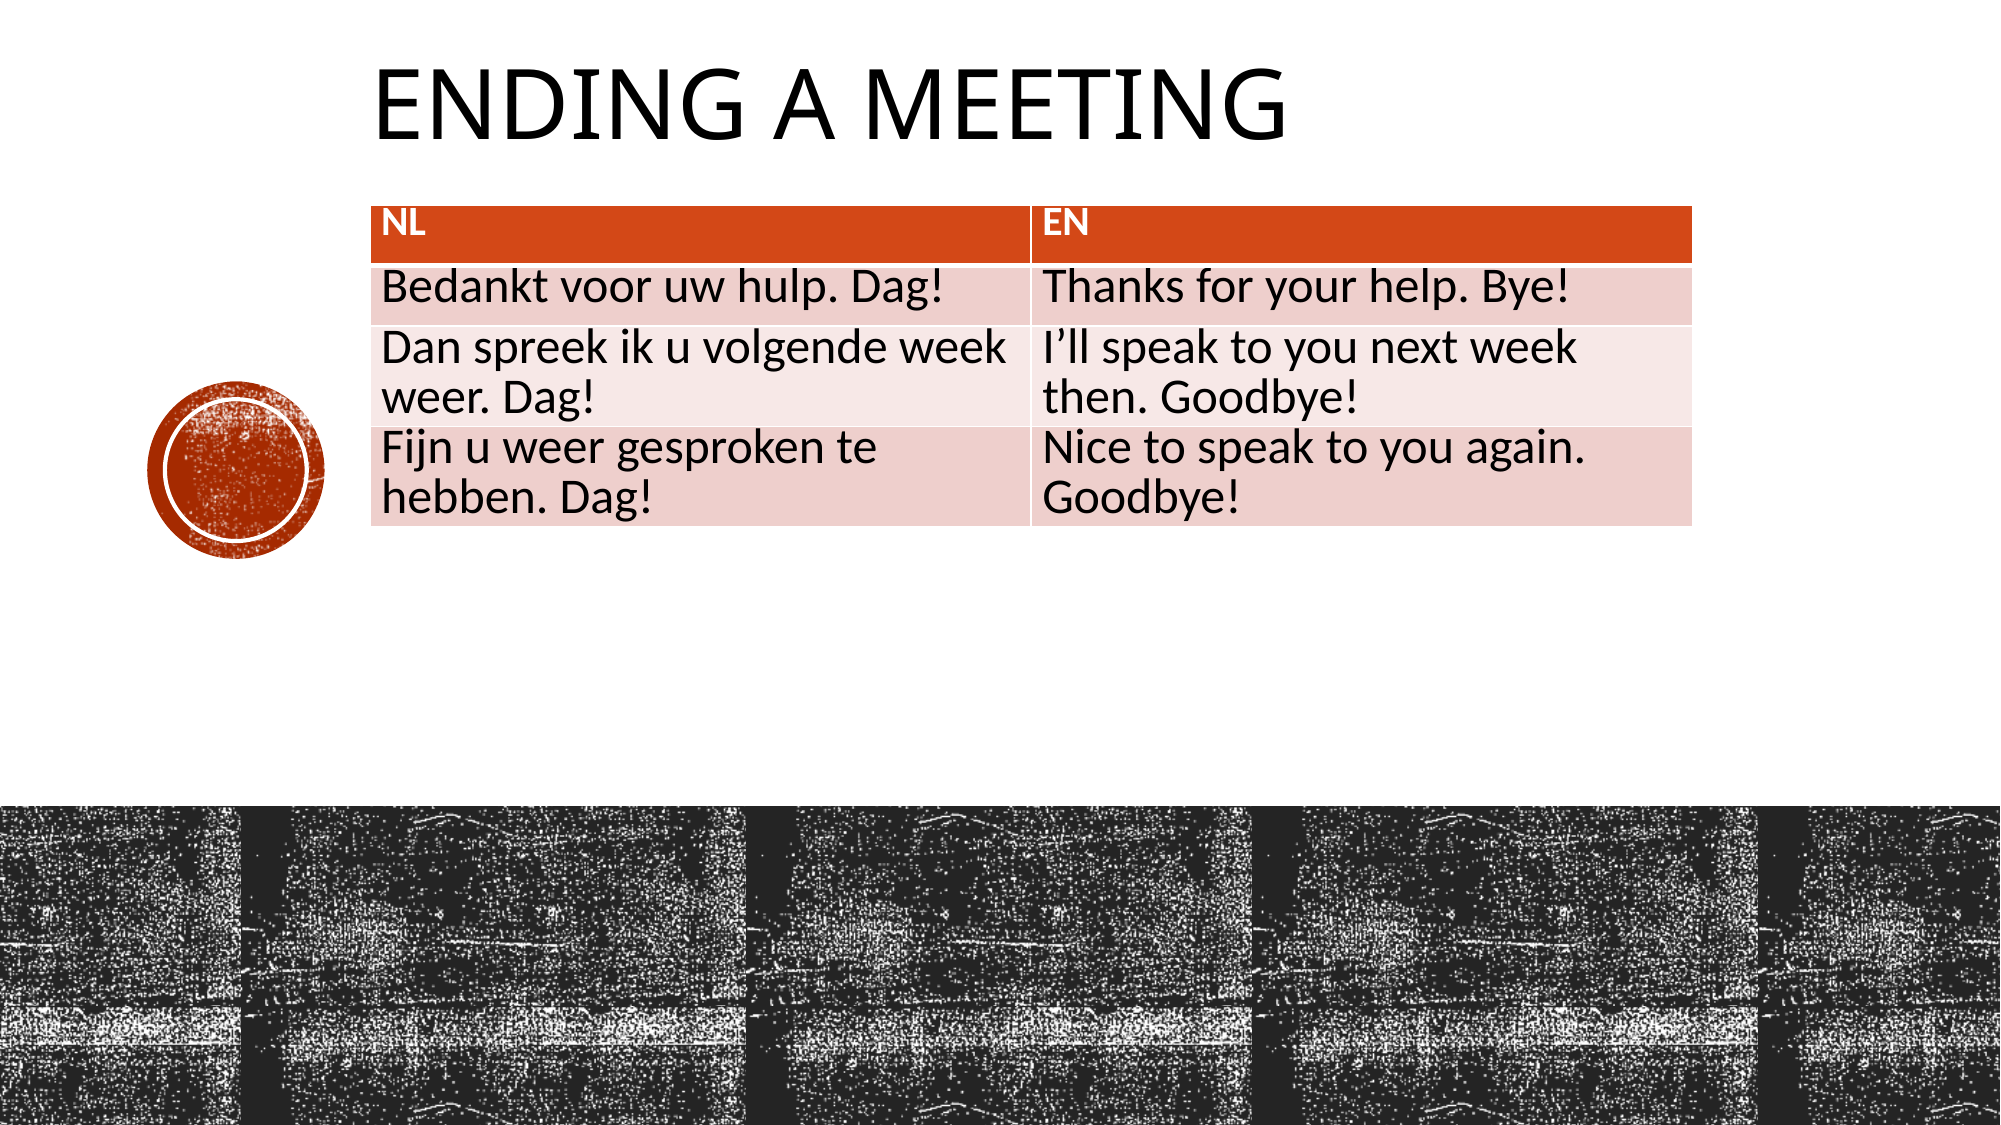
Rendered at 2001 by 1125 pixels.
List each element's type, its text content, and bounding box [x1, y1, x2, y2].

table_cell Fijn u weer gesproken te hebben. Dag! [371, 427, 1030, 526]
table_cell I’ll speak to you next week then. Goodbye! [1032, 327, 1692, 426]
table_cell Thanks for your help. Bye! [1032, 268, 1692, 325]
table_header NL [371, 206, 1030, 263]
table_header EN [1032, 206, 1692, 263]
title Ending a meeting [355, 56, 1927, 166]
table_cell Dan spreek ik u volgende week weer. Dag! [371, 327, 1030, 426]
table_cell Nice to speak to you again. Goodbye! [1032, 427, 1692, 526]
list [355, 204, 1841, 733]
table_cell Bedankt voor uw hulp. Dag! [371, 268, 1030, 325]
